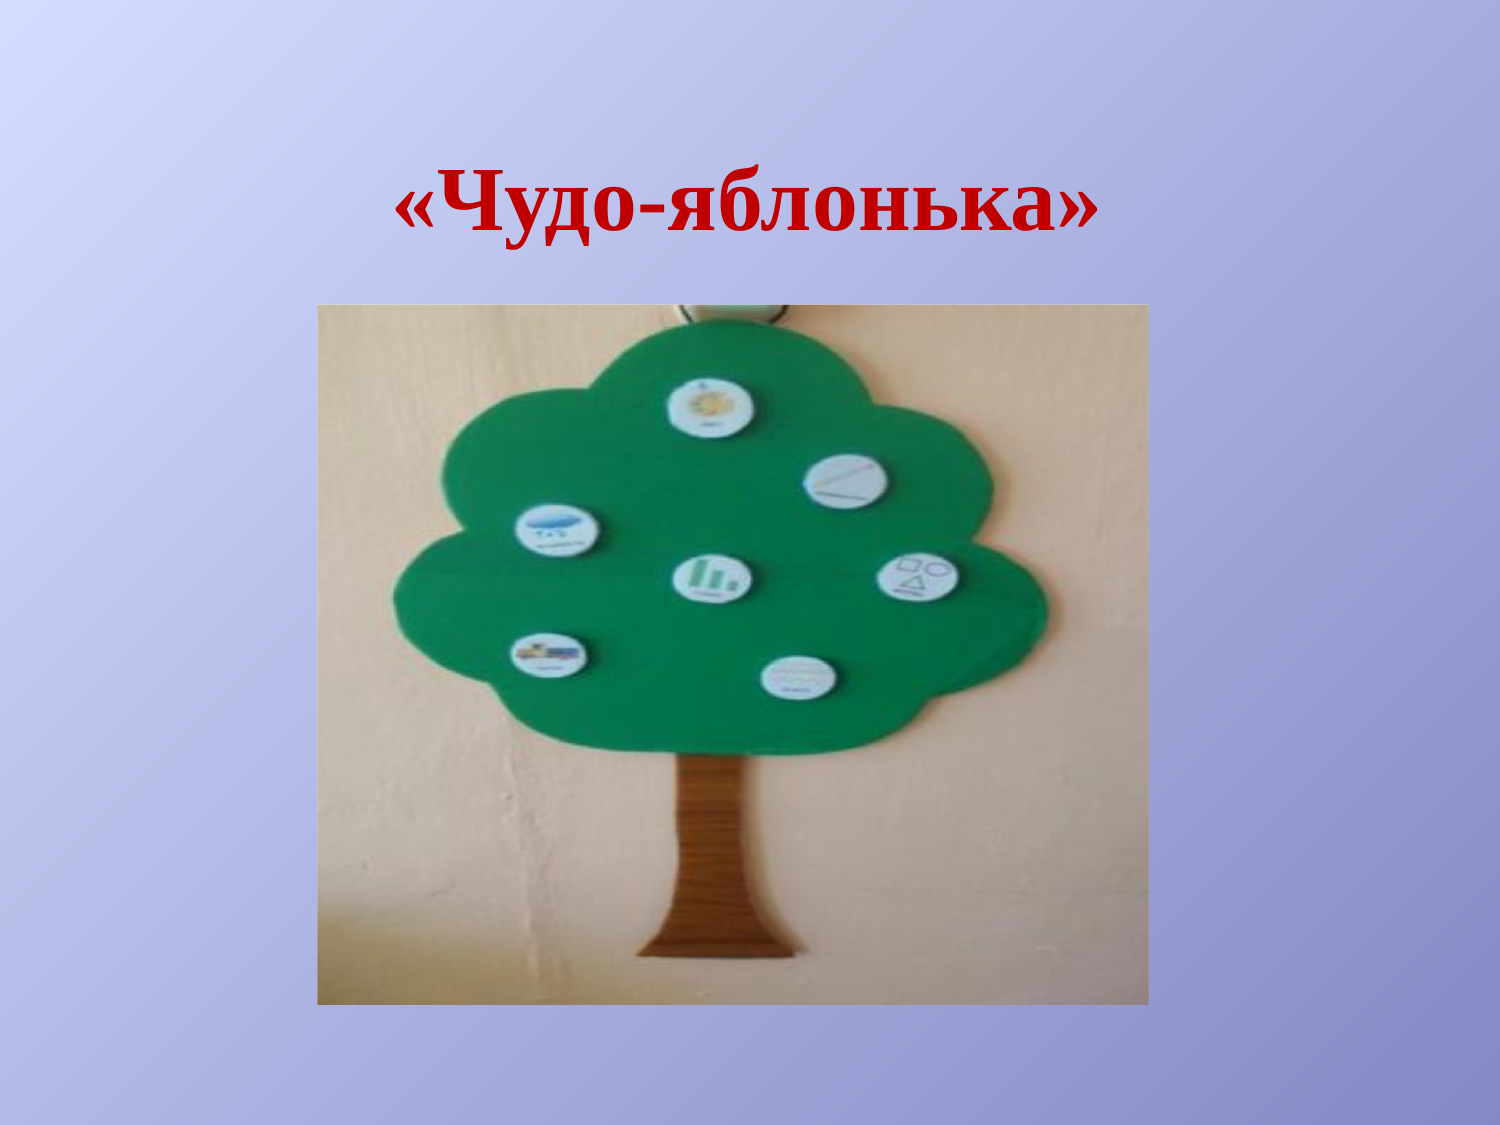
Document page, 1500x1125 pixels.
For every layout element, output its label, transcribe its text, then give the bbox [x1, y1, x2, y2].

picture [318, 238, 1148, 1071]
title «Чудо-яблонька» [112, 93, 1383, 293]
